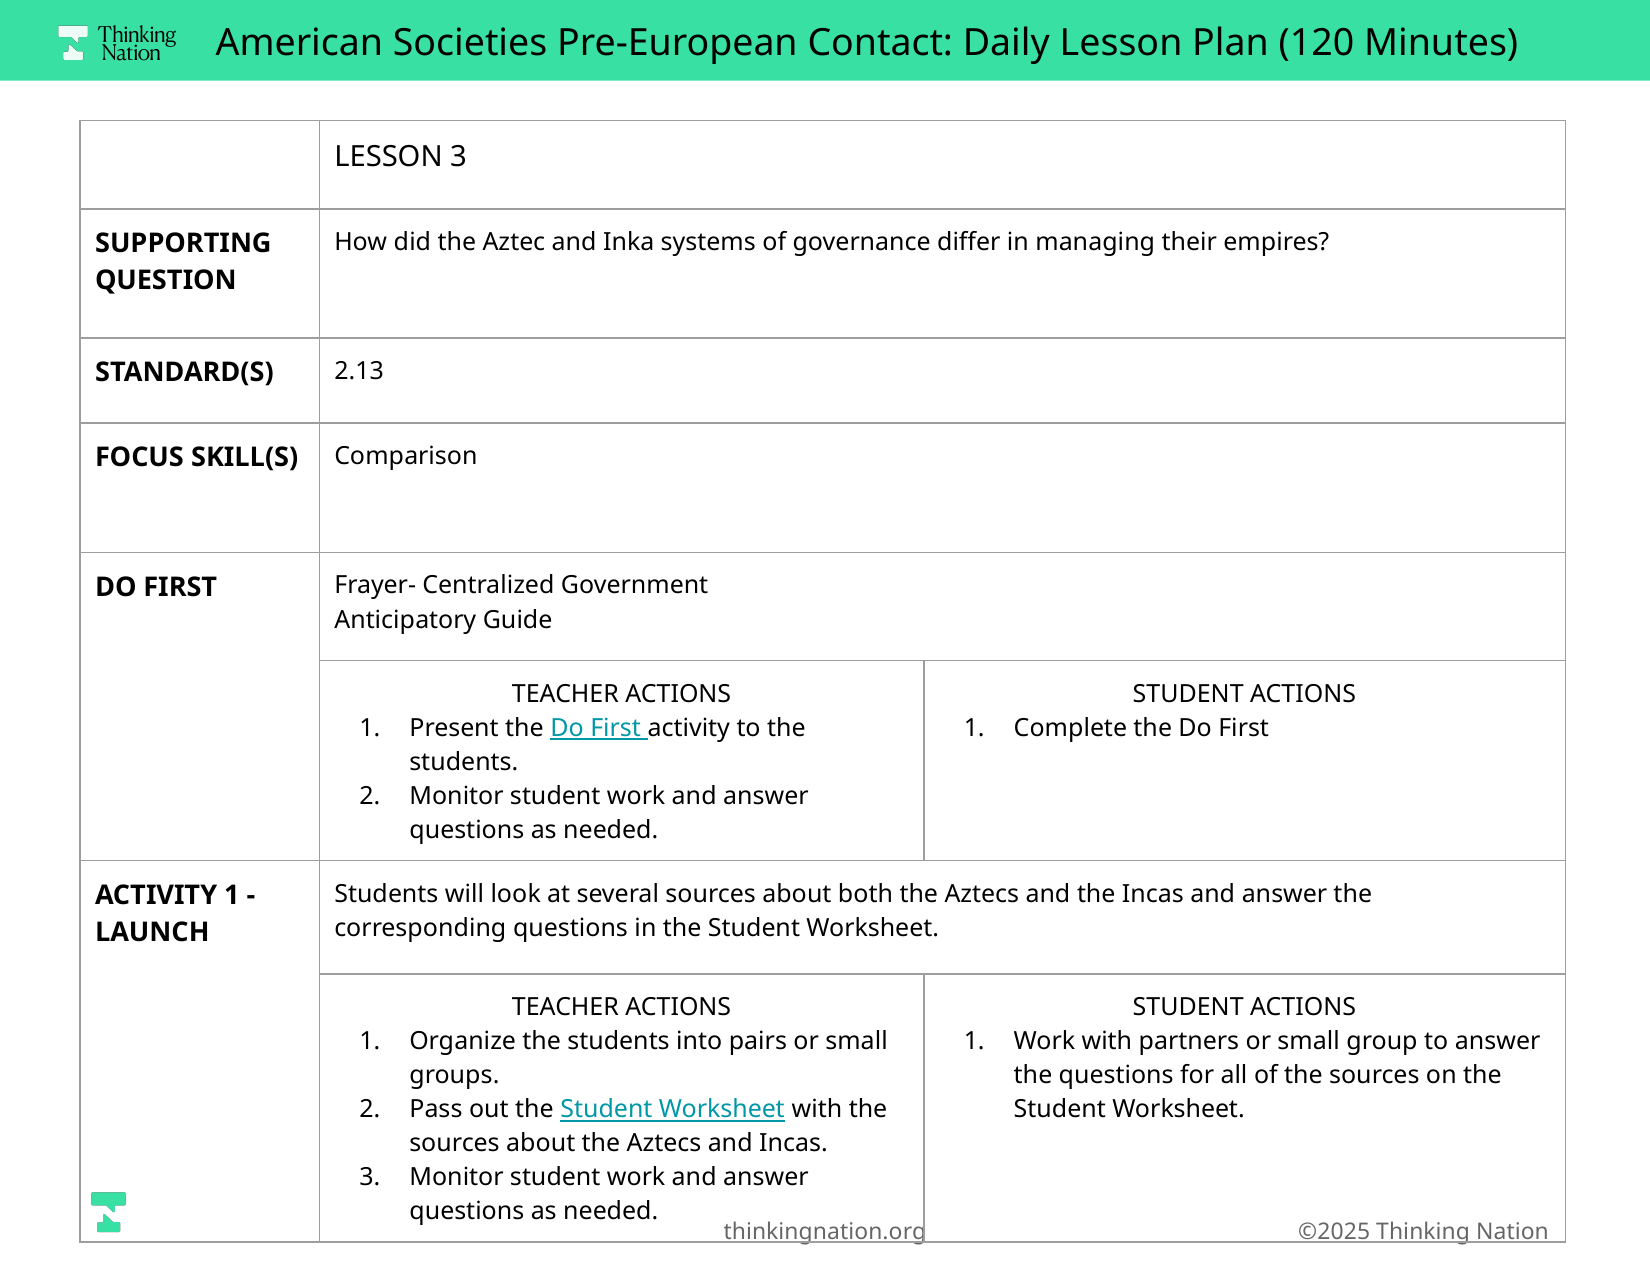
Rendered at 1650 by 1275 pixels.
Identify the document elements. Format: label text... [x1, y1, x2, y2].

table_cell 2.13 [320, 339, 1565, 422]
picture [45, 14, 180, 71]
table_cell FOCUS SKILL(S) [81, 424, 319, 552]
table_cell TEACHER ACTIONS Organize the students into pairs or small groups. Pass out the Student Worksheet with the sources about the Aztecs and Incas. Monitor student work and answer questions as needed. [320, 975, 923, 1241]
table_cell Comparison [320, 424, 1565, 552]
table_cell SUPPORTING QUESTION [81, 210, 319, 337]
table_header LESSON 3 [320, 121, 1565, 208]
table_header [81, 121, 319, 208]
text_box American Societies Pre-European Contact: Daily Lesson Plan (120 Minutes) [0, 0, 1650, 81]
table_cell Students will look at several sources about both the Aztecs and the Incas and answer the corresponding questions in the Student Worksheet. [320, 861, 1565, 973]
table_cell STUDENT ACTIONS Work with partners or small group to answer the questions for all of the sources on the Student Worksheet. [925, 975, 1565, 1241]
picture [80, 1184, 136, 1240]
table_cell How did the Aztec and Inka systems of governance differ in managing their empires? [320, 210, 1565, 337]
table_cell Frayer- Centralized Government Anticipatory Guide [320, 553, 1565, 660]
table_cell STANDARD(S) [81, 339, 319, 422]
table_cell DO FIRST [81, 553, 319, 860]
table_cell STUDENT ACTIONS Complete the Do First [925, 661, 1565, 860]
table_cell ACTIVITY 1 - LAUNCH [81, 861, 319, 1241]
table_cell TEACHER ACTIONS Present the Do First activity to the students. Monitor student work and answer questions as needed. [320, 661, 923, 860]
